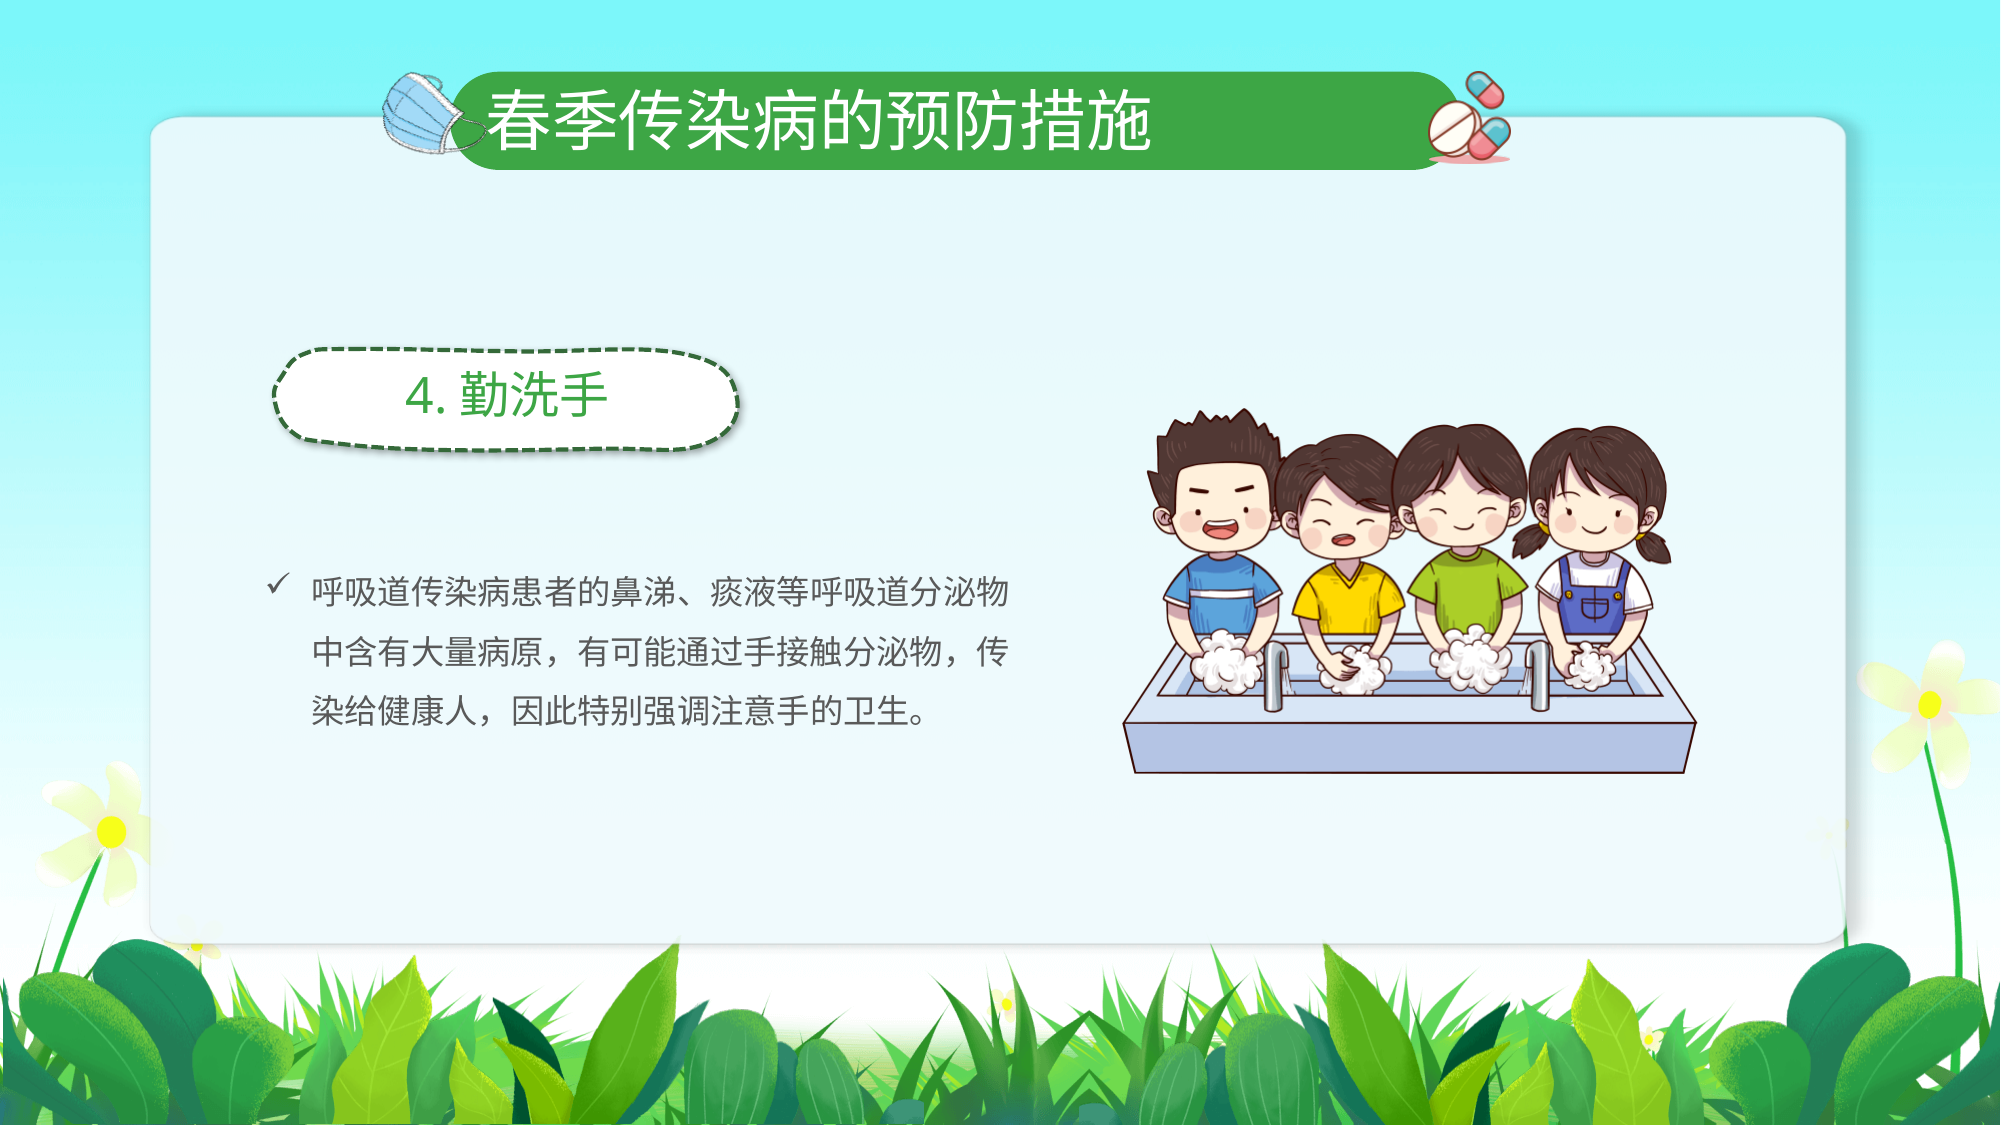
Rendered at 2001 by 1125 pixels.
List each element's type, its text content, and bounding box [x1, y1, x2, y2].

text_box 呼吸道传染病患者的鼻涕、痰液等呼吸道分泌物中含有大量病原，有可能通过手接触分泌物，传染给健康人，因此特别强调注意手的卫生。 [249, 543, 1056, 778]
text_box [359, 51, 1511, 188]
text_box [215, 348, 801, 451]
picture [0, 0, 2001, 1125]
